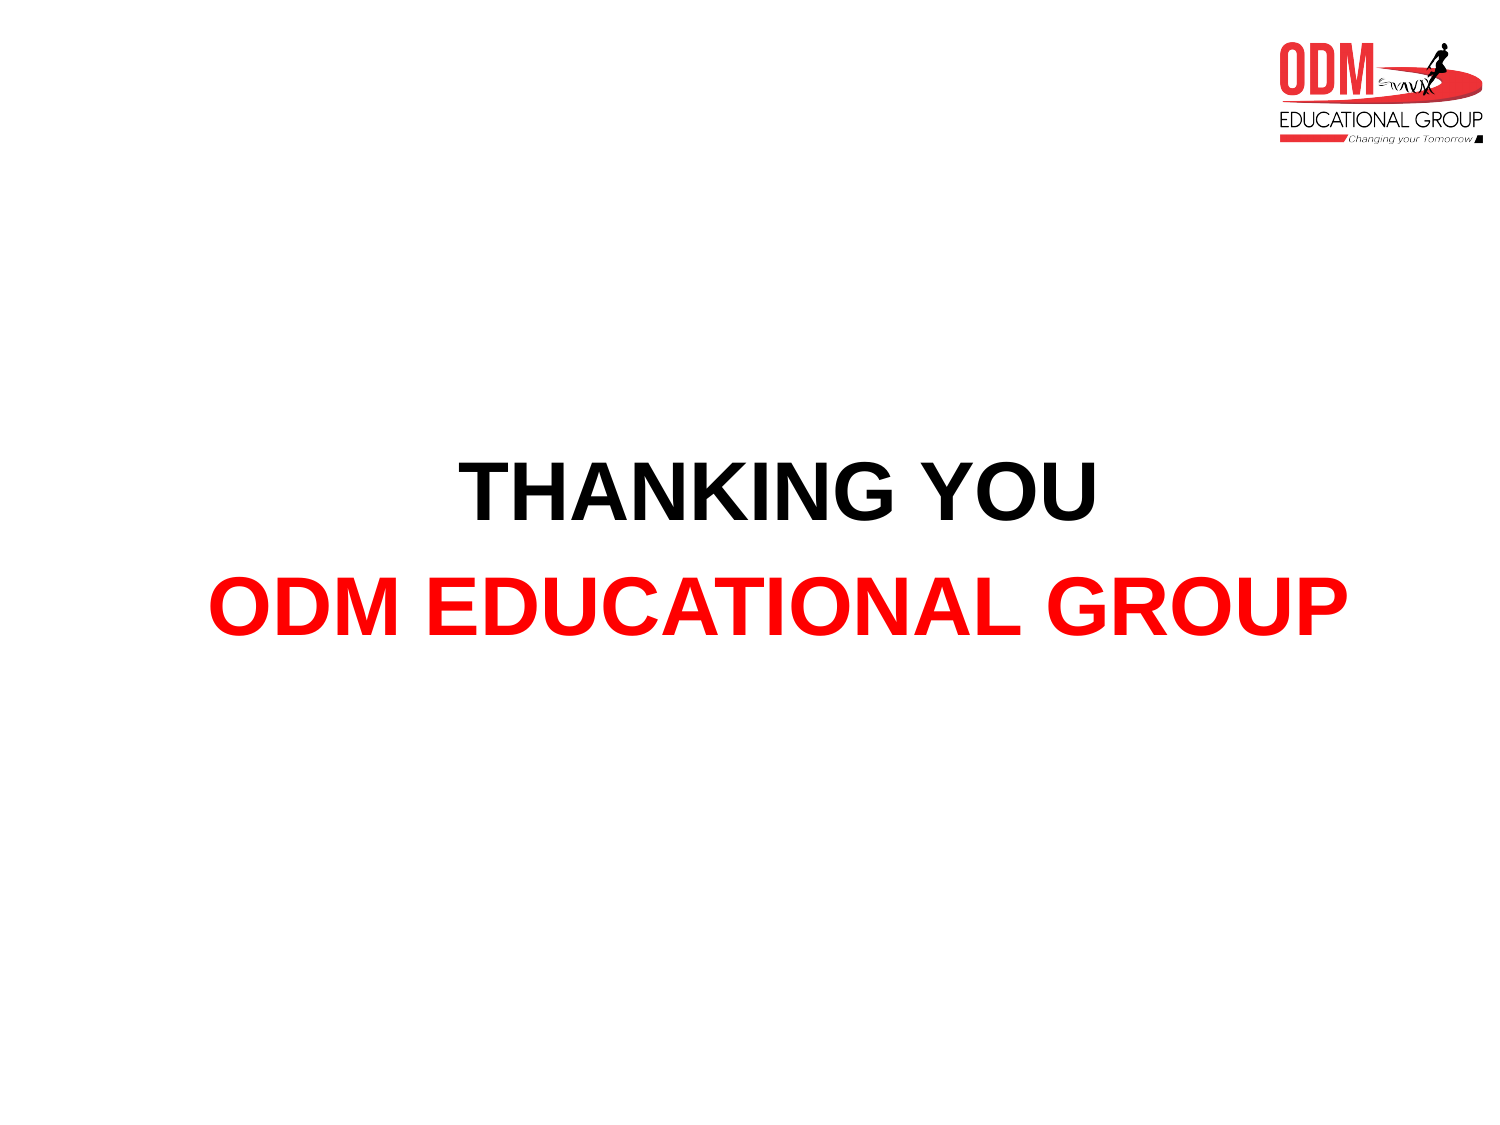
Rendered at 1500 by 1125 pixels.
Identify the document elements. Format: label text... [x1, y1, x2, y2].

text_box THANKING YOU ODM EDUCATIONAL GROUP [101, 262, 1382, 847]
picture [1280, 42, 1483, 144]
